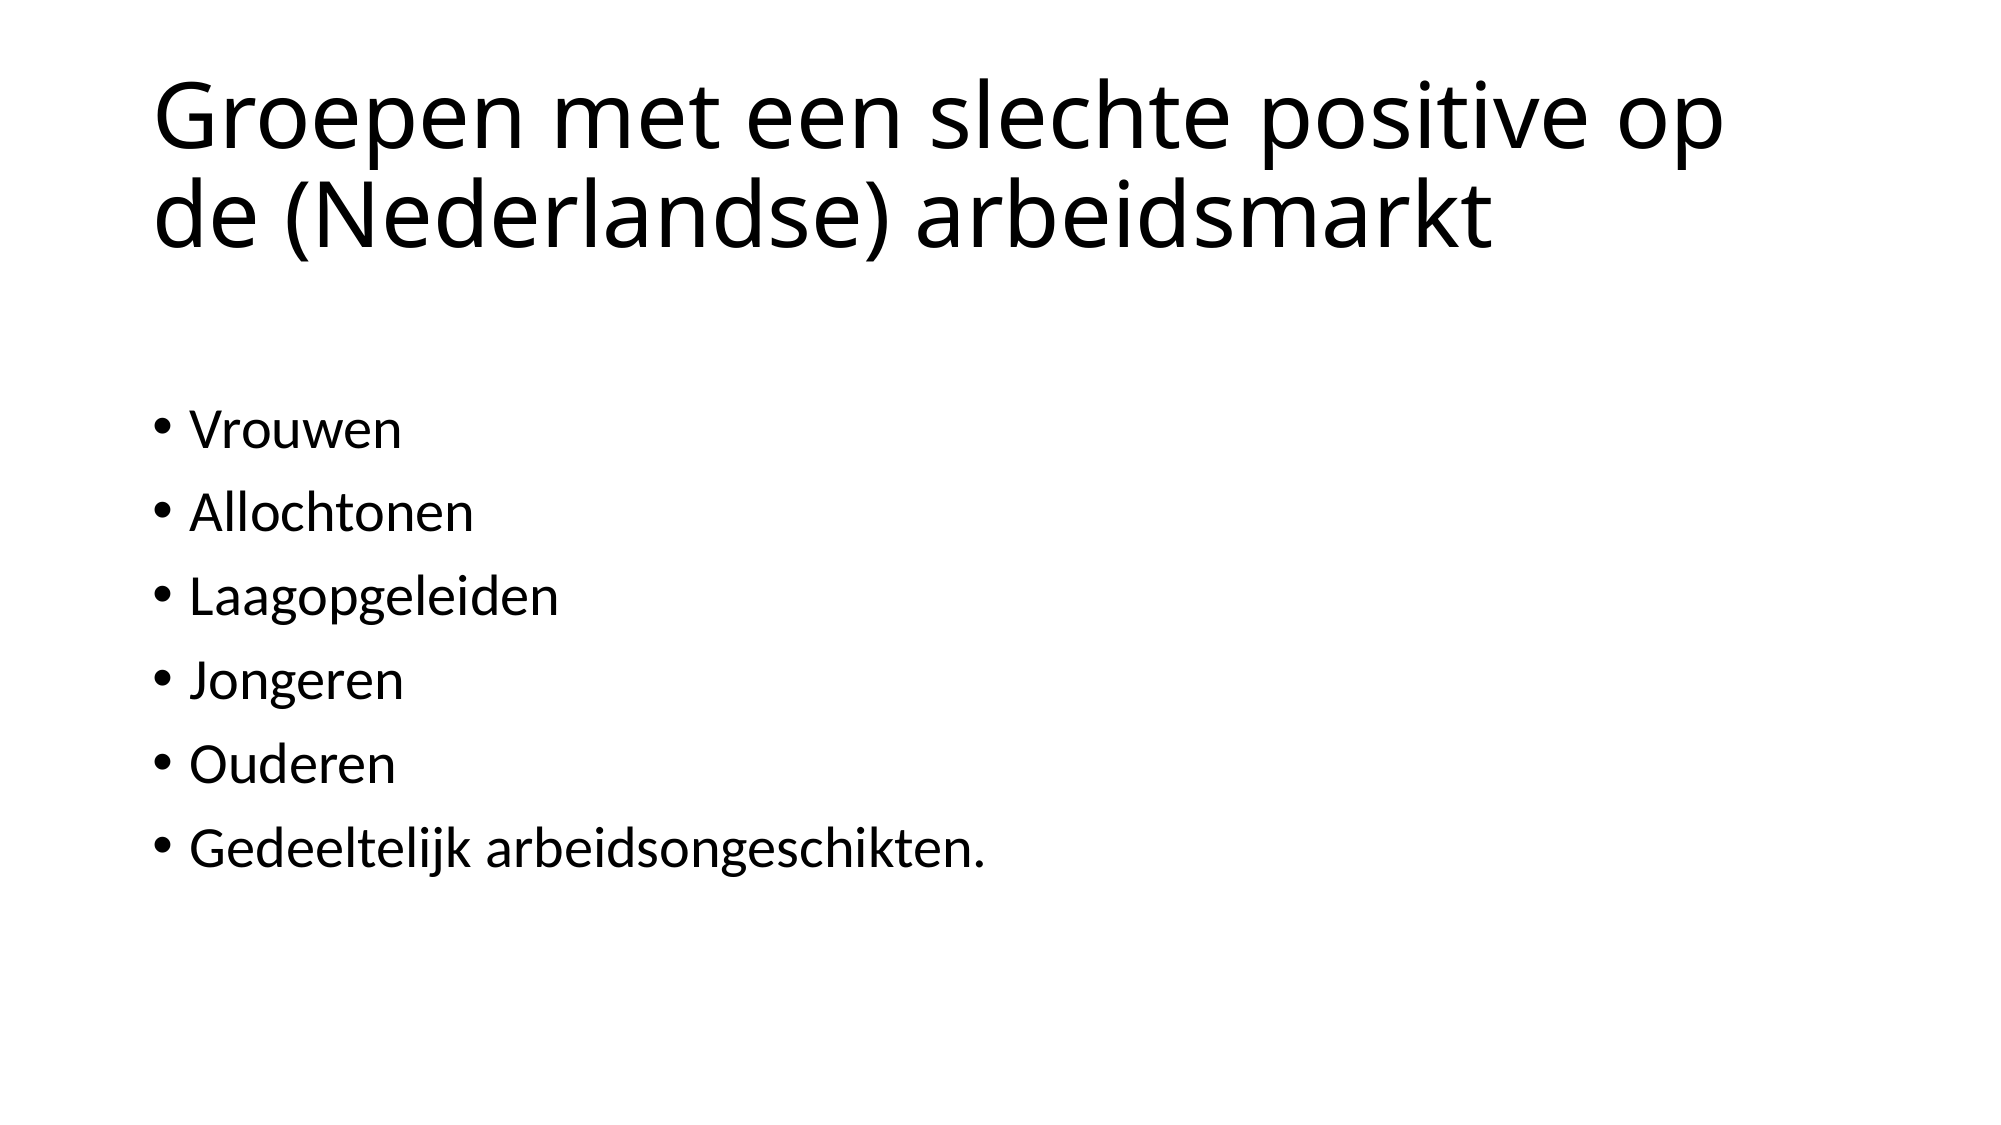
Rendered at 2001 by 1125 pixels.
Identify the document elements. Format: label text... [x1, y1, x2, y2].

list Vrouwen Allochtonen Laagopgeleiden Jongeren Ouderen Gedeeltelijk arbeidsongeschikten. [137, 299, 1863, 1014]
title Groepen met een slechte positive op de (Nederlandse) arbeidsmarkt [137, 59, 1863, 278]
